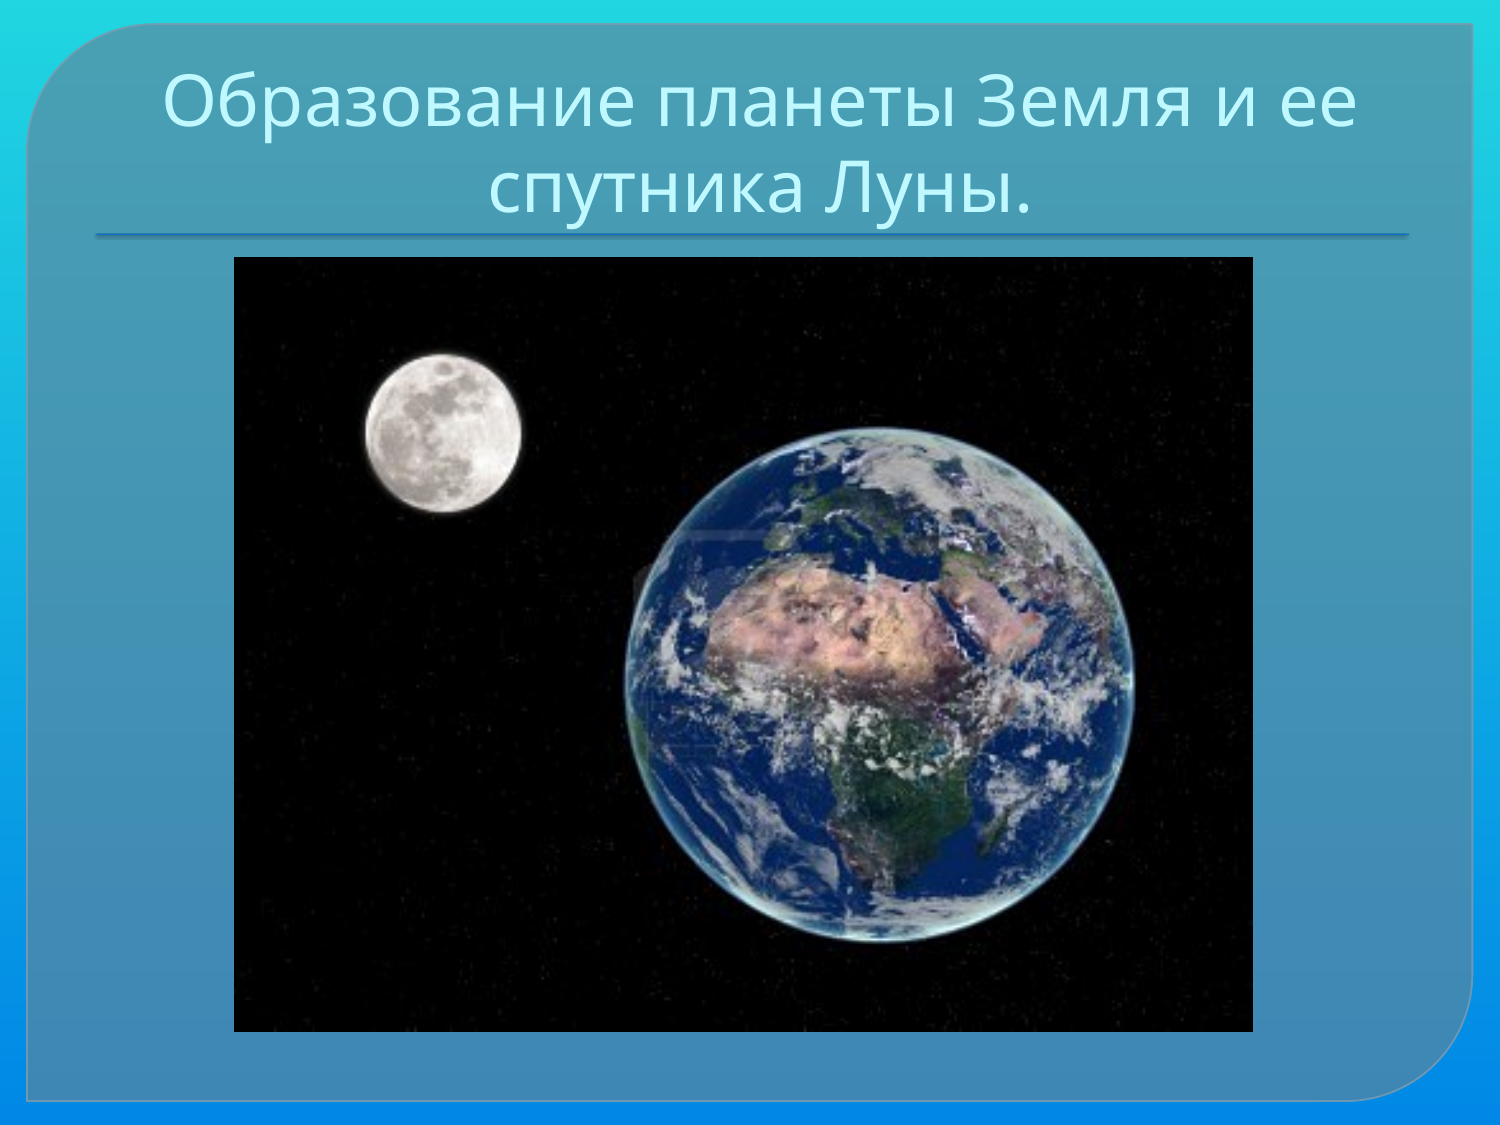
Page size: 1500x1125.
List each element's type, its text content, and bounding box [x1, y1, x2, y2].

title Образование планеты Земля и ее спутника Луны. [82, 46, 1432, 235]
picture [234, 257, 1253, 1032]
